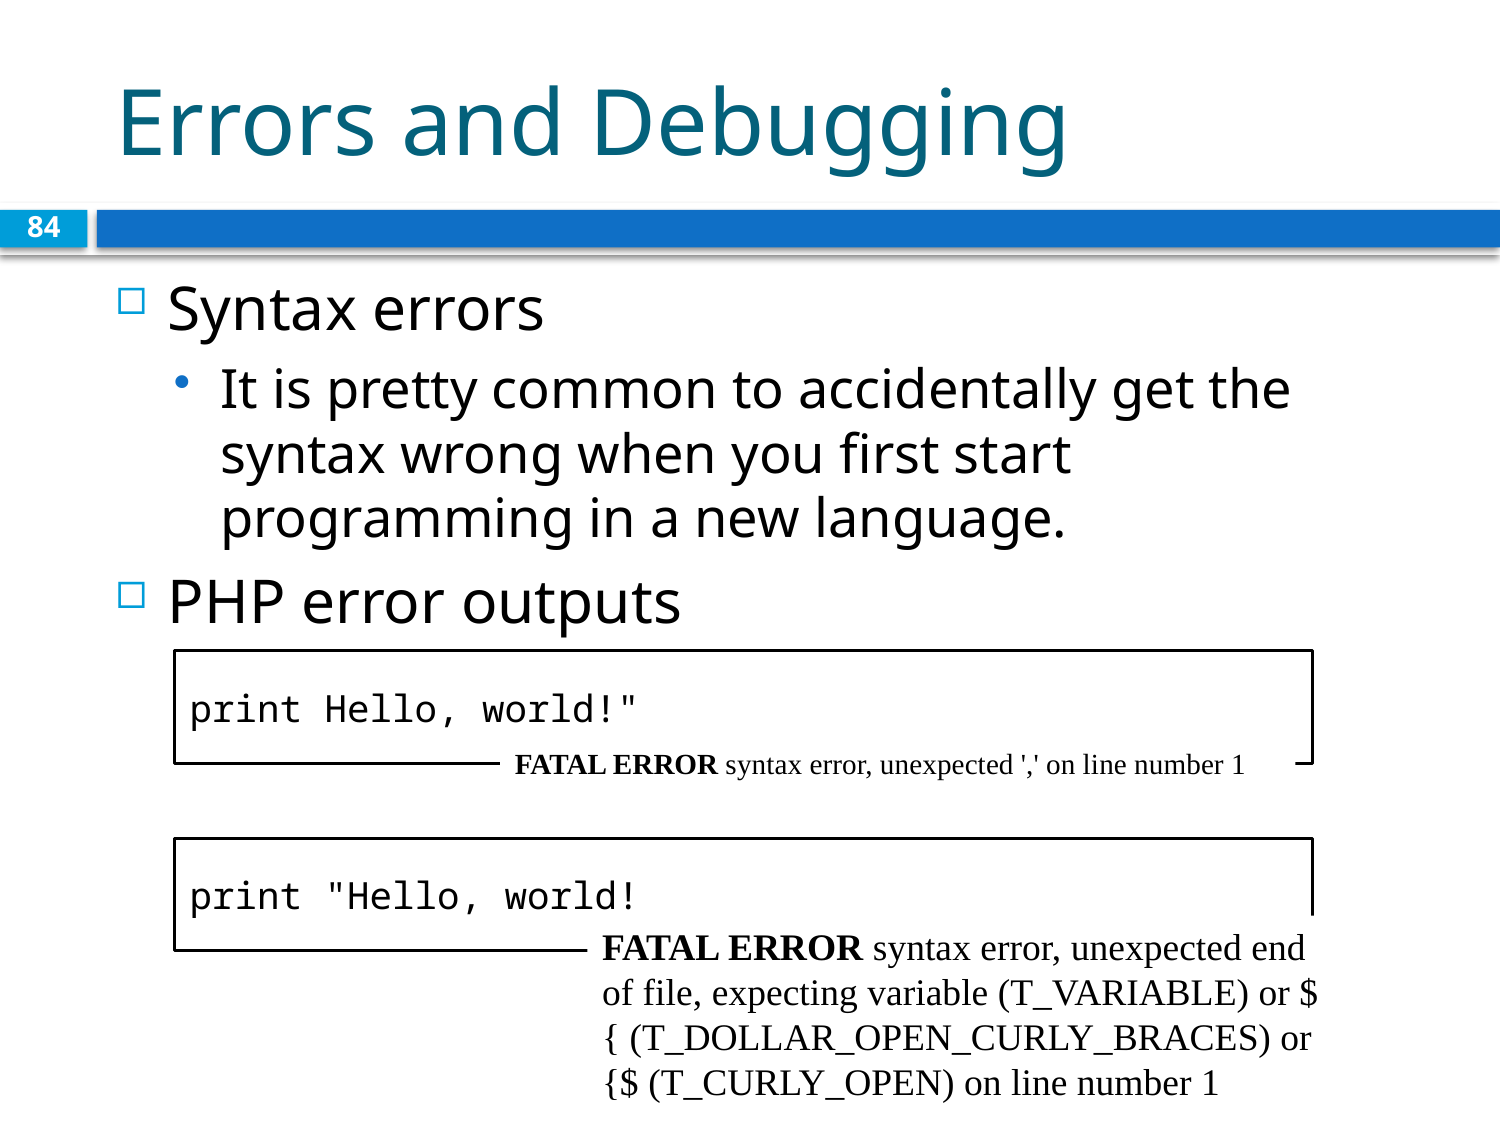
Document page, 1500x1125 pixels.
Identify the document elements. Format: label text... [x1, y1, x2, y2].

slide_number 84 [0, 208, 88, 249]
text_box FATAL ERROR syntax error, unexpected ',' on line number 1 [500, 737, 1296, 788]
text_box FATAL ERROR syntax error, unexpected end of file, expecting variable (T_VARIABLE) or ${ (T_DOLLAR_OPEN_CURLY_BRACES) or {$ (T_CURLY_OPEN) on line number 1 [587, 915, 1338, 1111]
list Syntax errors It is pretty common to accidentally get the syntax wrong when you first start programming in a new language. PHP error outputs [100, 262, 1439, 563]
title Errors and Debugging [100, 37, 1439, 201]
text_box print "Hello, world! [173, 837, 1314, 952]
text_box print Hello, world!" [173, 649, 1314, 765]
